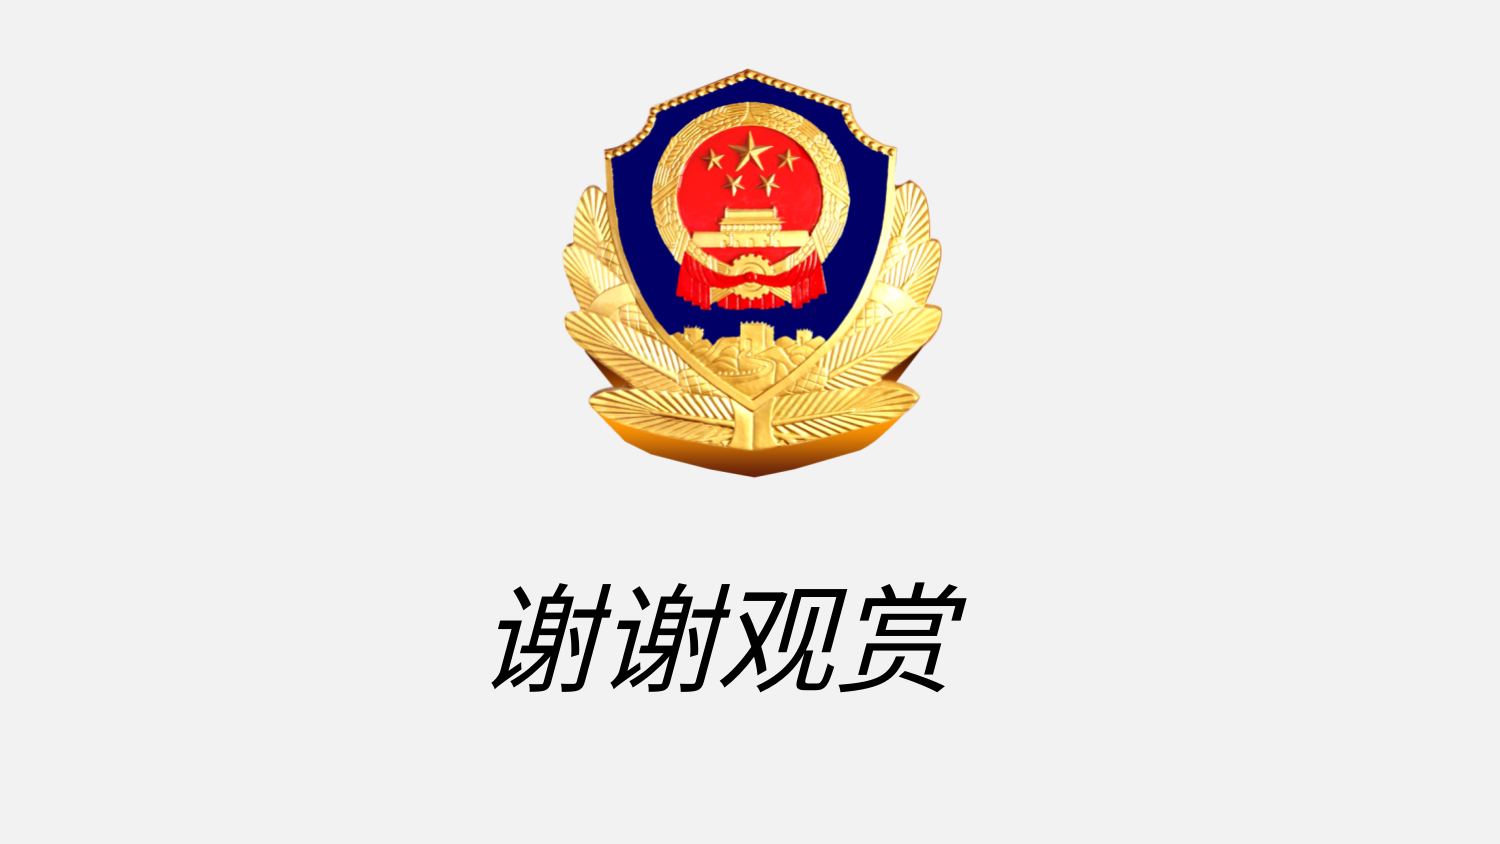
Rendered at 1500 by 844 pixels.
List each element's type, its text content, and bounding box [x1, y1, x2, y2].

picture [537, 67, 959, 492]
text_box 谢谢观赏 [466, 610, 1010, 734]
